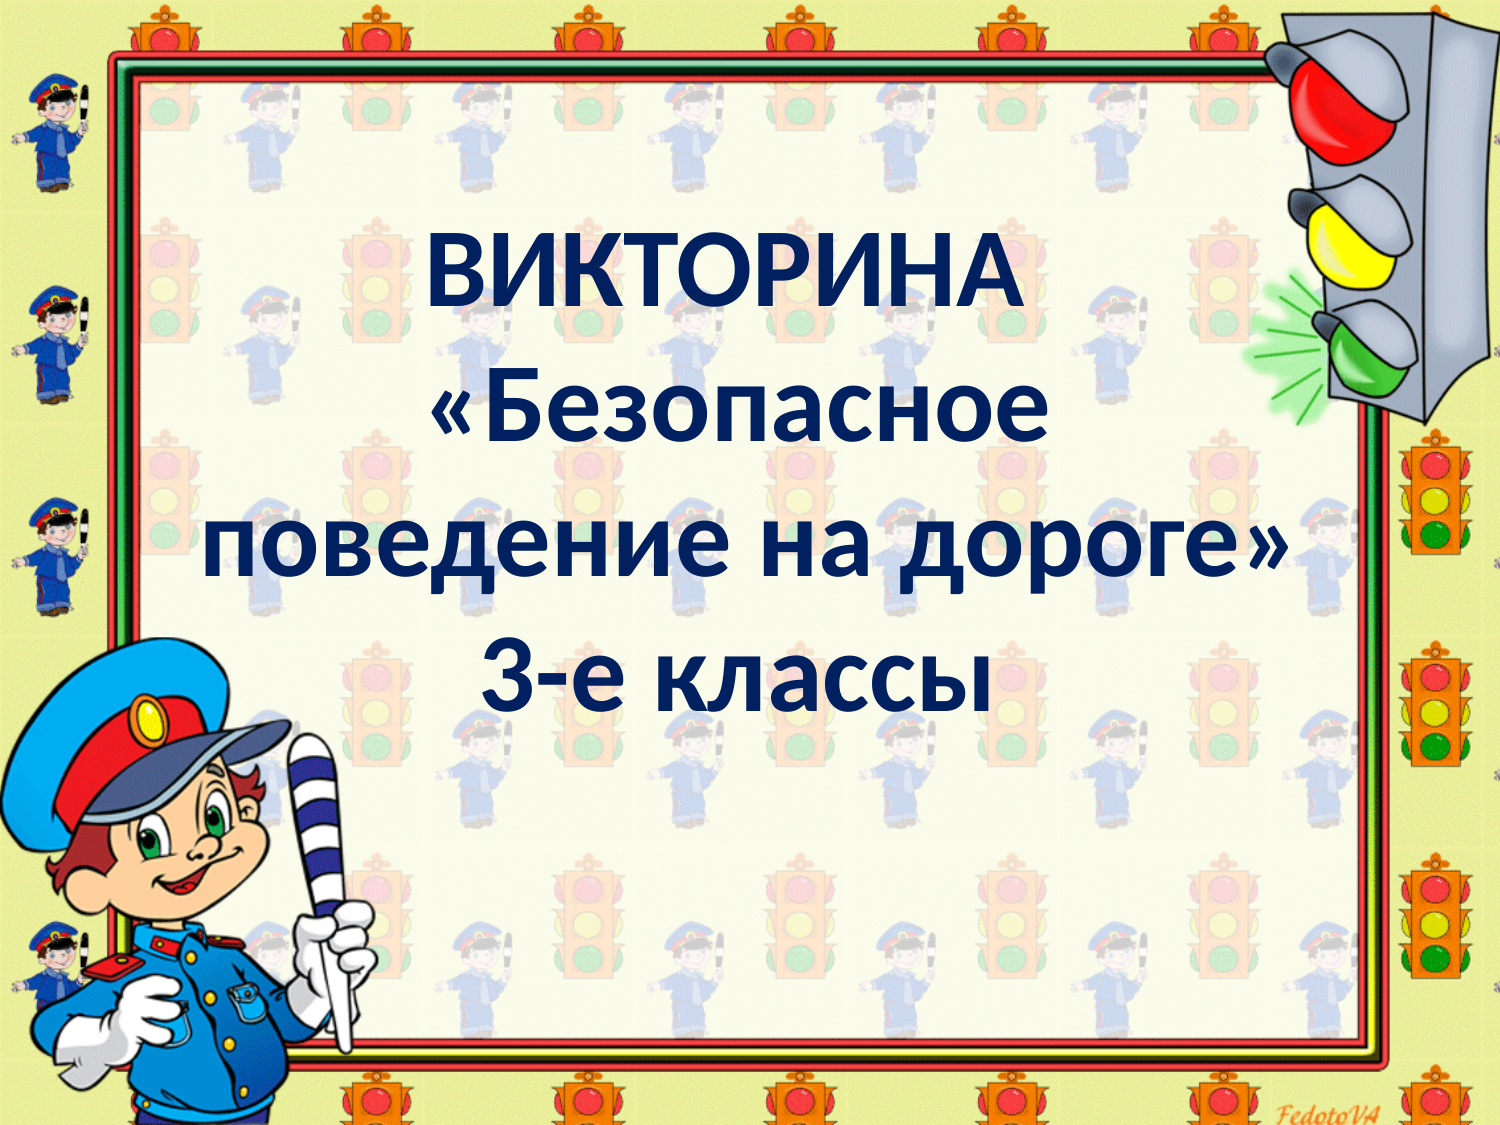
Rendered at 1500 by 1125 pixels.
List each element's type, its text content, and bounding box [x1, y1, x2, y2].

title ВИКТОРИНА «Безопасное поведение на дороге» 3-е классы [100, 290, 1376, 638]
picture [0, 0, 1500, 1125]
